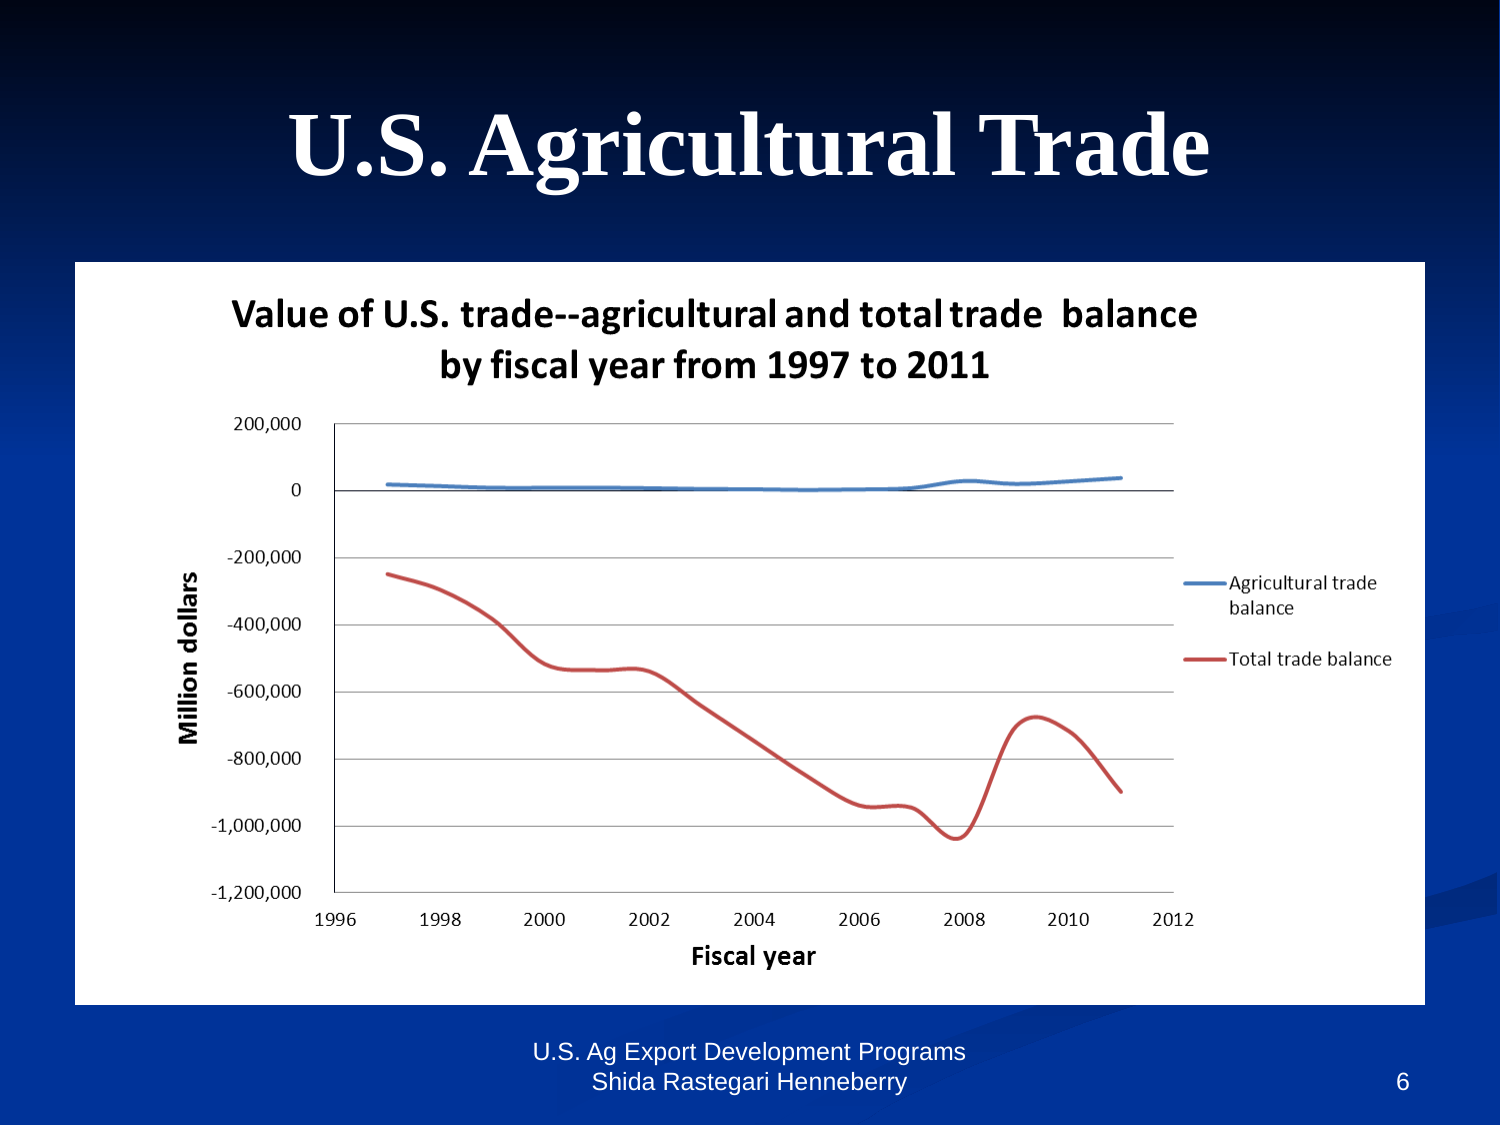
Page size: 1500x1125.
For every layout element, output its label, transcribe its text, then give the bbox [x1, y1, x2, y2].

footer U.S. Ag Export Development Programs Shida Rastegari Henneberry [512, 1025, 988, 1104]
title U.S. Agricultural Trade [75, 45, 1425, 233]
slide_number 6 [1074, 1025, 1425, 1104]
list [74, 262, 1426, 1006]
